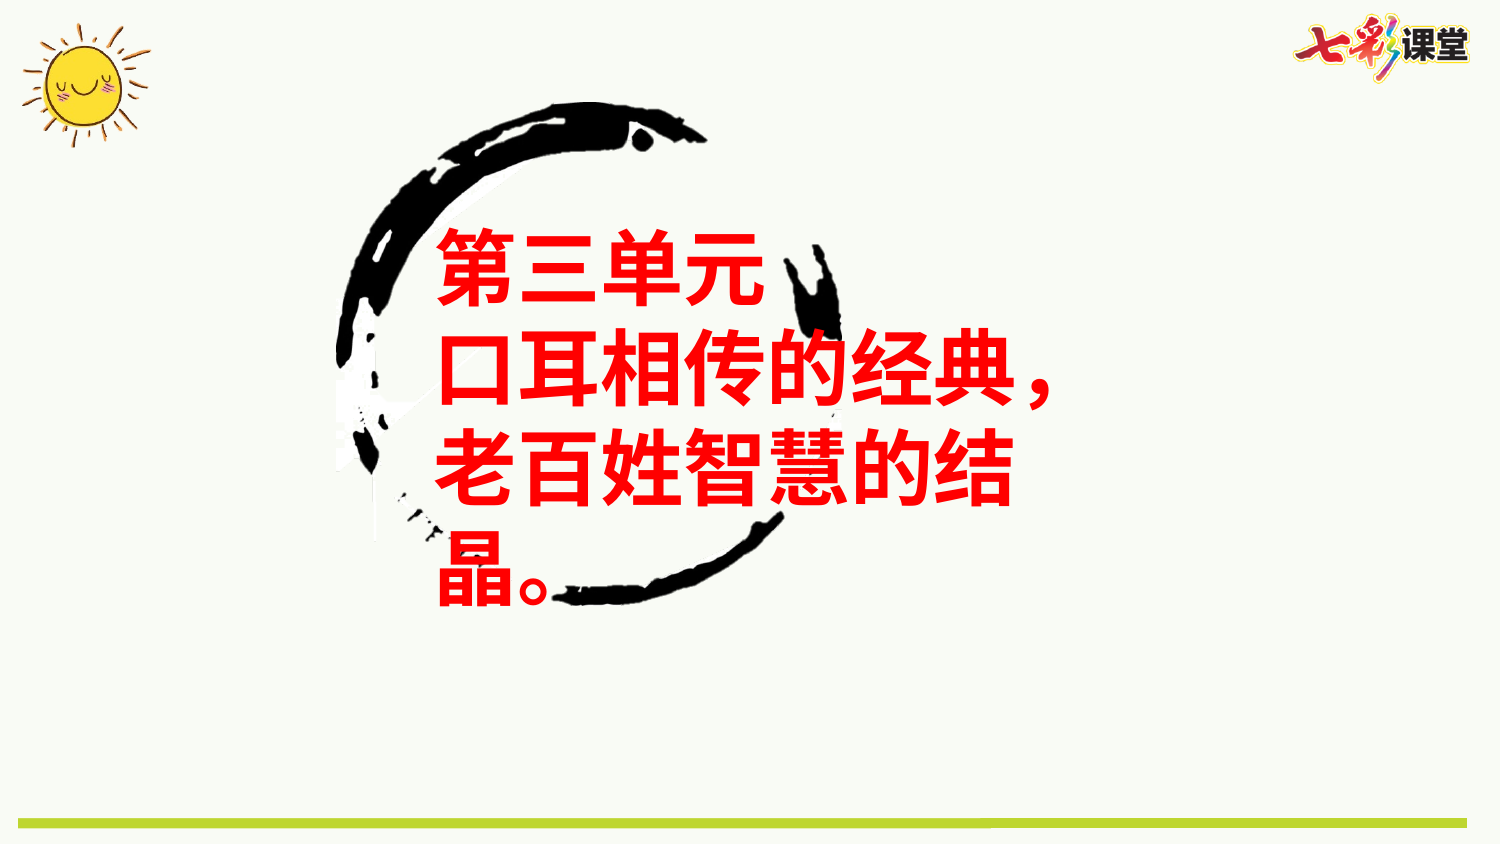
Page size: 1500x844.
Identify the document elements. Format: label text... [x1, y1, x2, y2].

picture [336, 102, 842, 607]
picture [18, 771, 1467, 844]
picture [0, 0, 173, 172]
text_box 第三单元 口耳相传的经典，老百姓智慧的结晶。 [419, 209, 1188, 624]
picture [1291, 9, 1472, 87]
